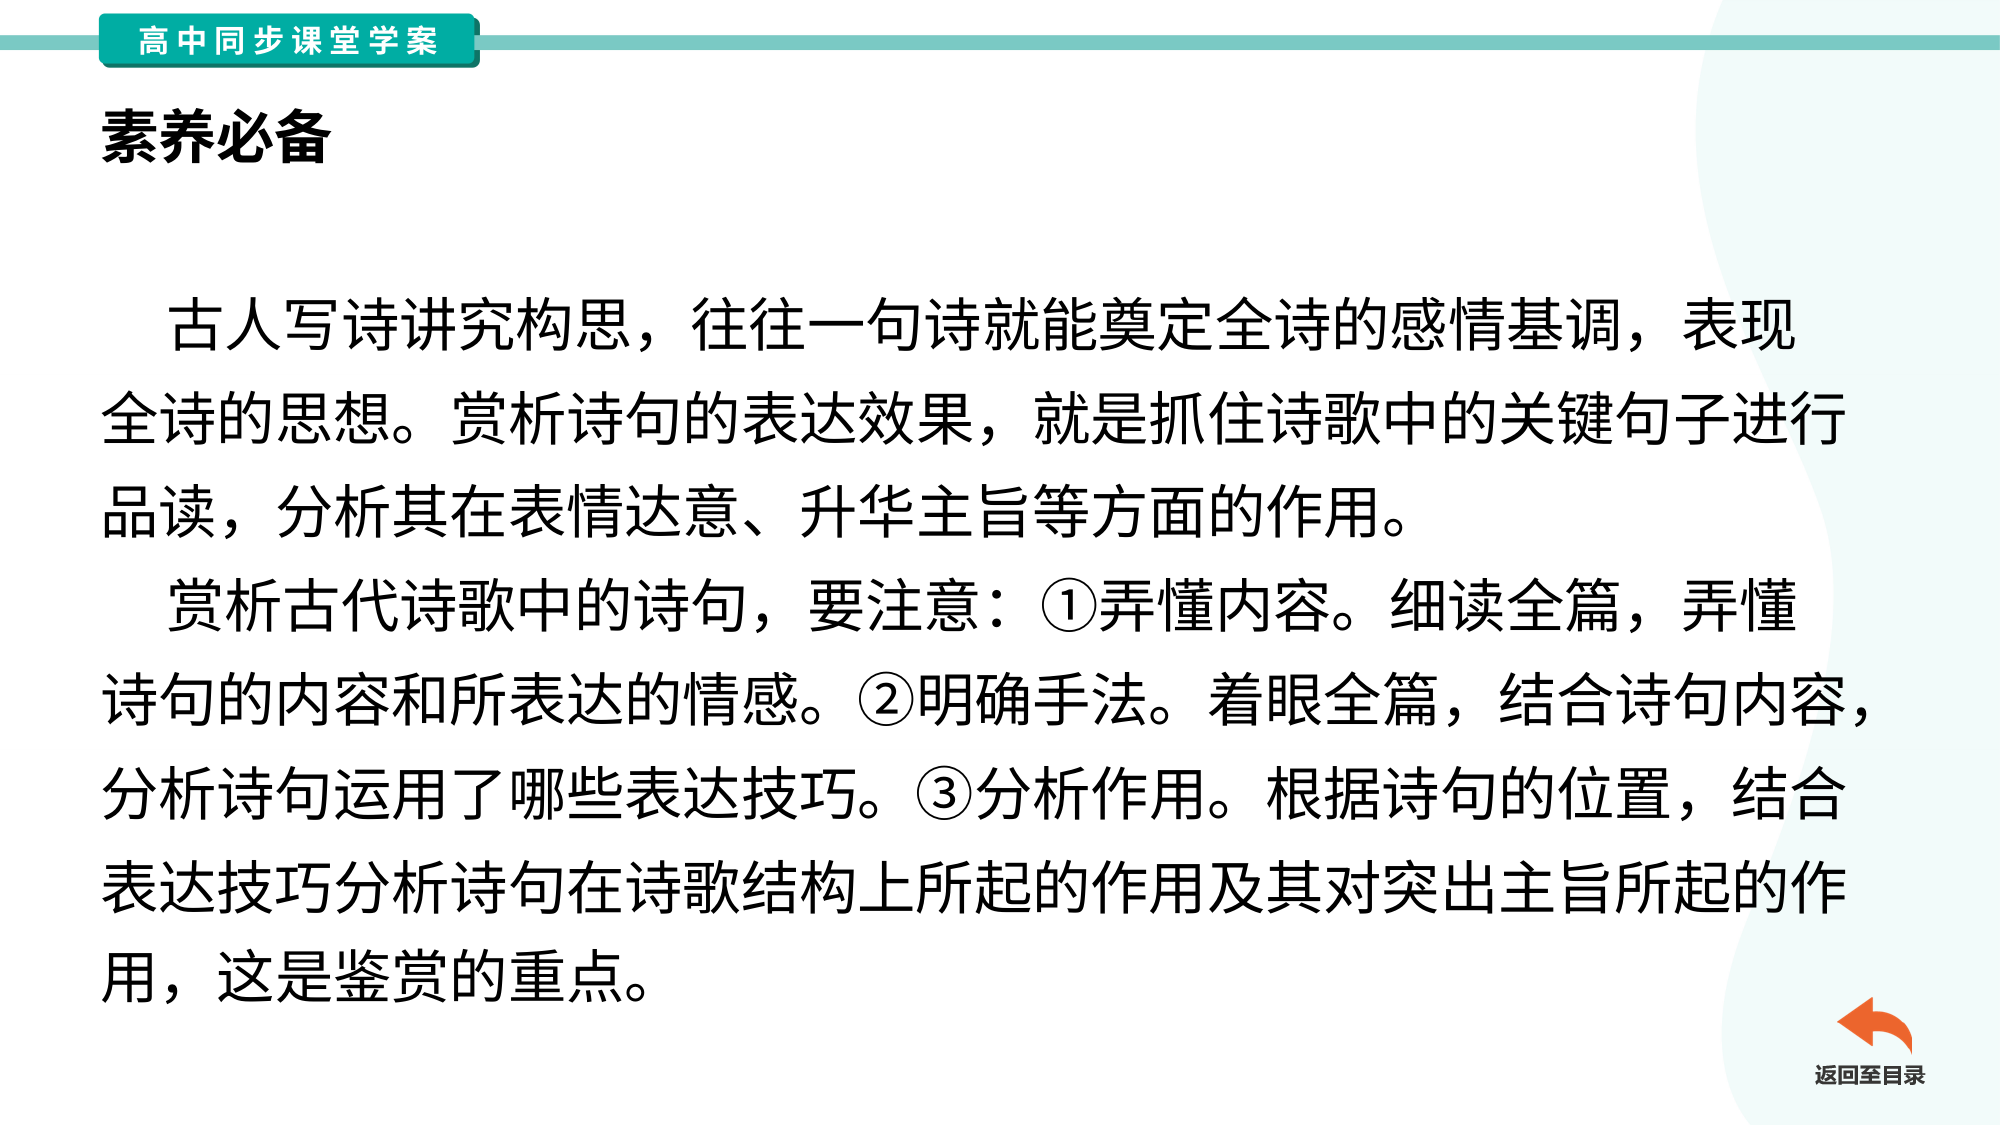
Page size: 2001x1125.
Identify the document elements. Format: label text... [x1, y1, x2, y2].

text_box 素养必备 赏析古代诗歌中的诗句 古人写诗讲究构思，往往一句诗就能奠定全诗的感情基调，表现 全诗的思想。赏析诗句的表达效果，就是抓住诗歌中的关键句子进行 品读，分析其在表情达意、升华主旨等方面的作用。 赏析古代诗歌中的诗句，要注意：①弄懂内容。细读全篇，弄懂 诗句的内容和所表达的情感。②明确手法。着眼全篇，结合诗句内容， 分析诗句运用了哪些表达技巧。③分析作用。根据诗句的位置，结合 表达技巧分析诗句在诗歌结构上所起的作用及其对突出主旨所起的作 用，这是鉴赏的重点。#2.1.2 [100, 76, 1899, 1001]
picture [0, 0, 2000, 1125]
